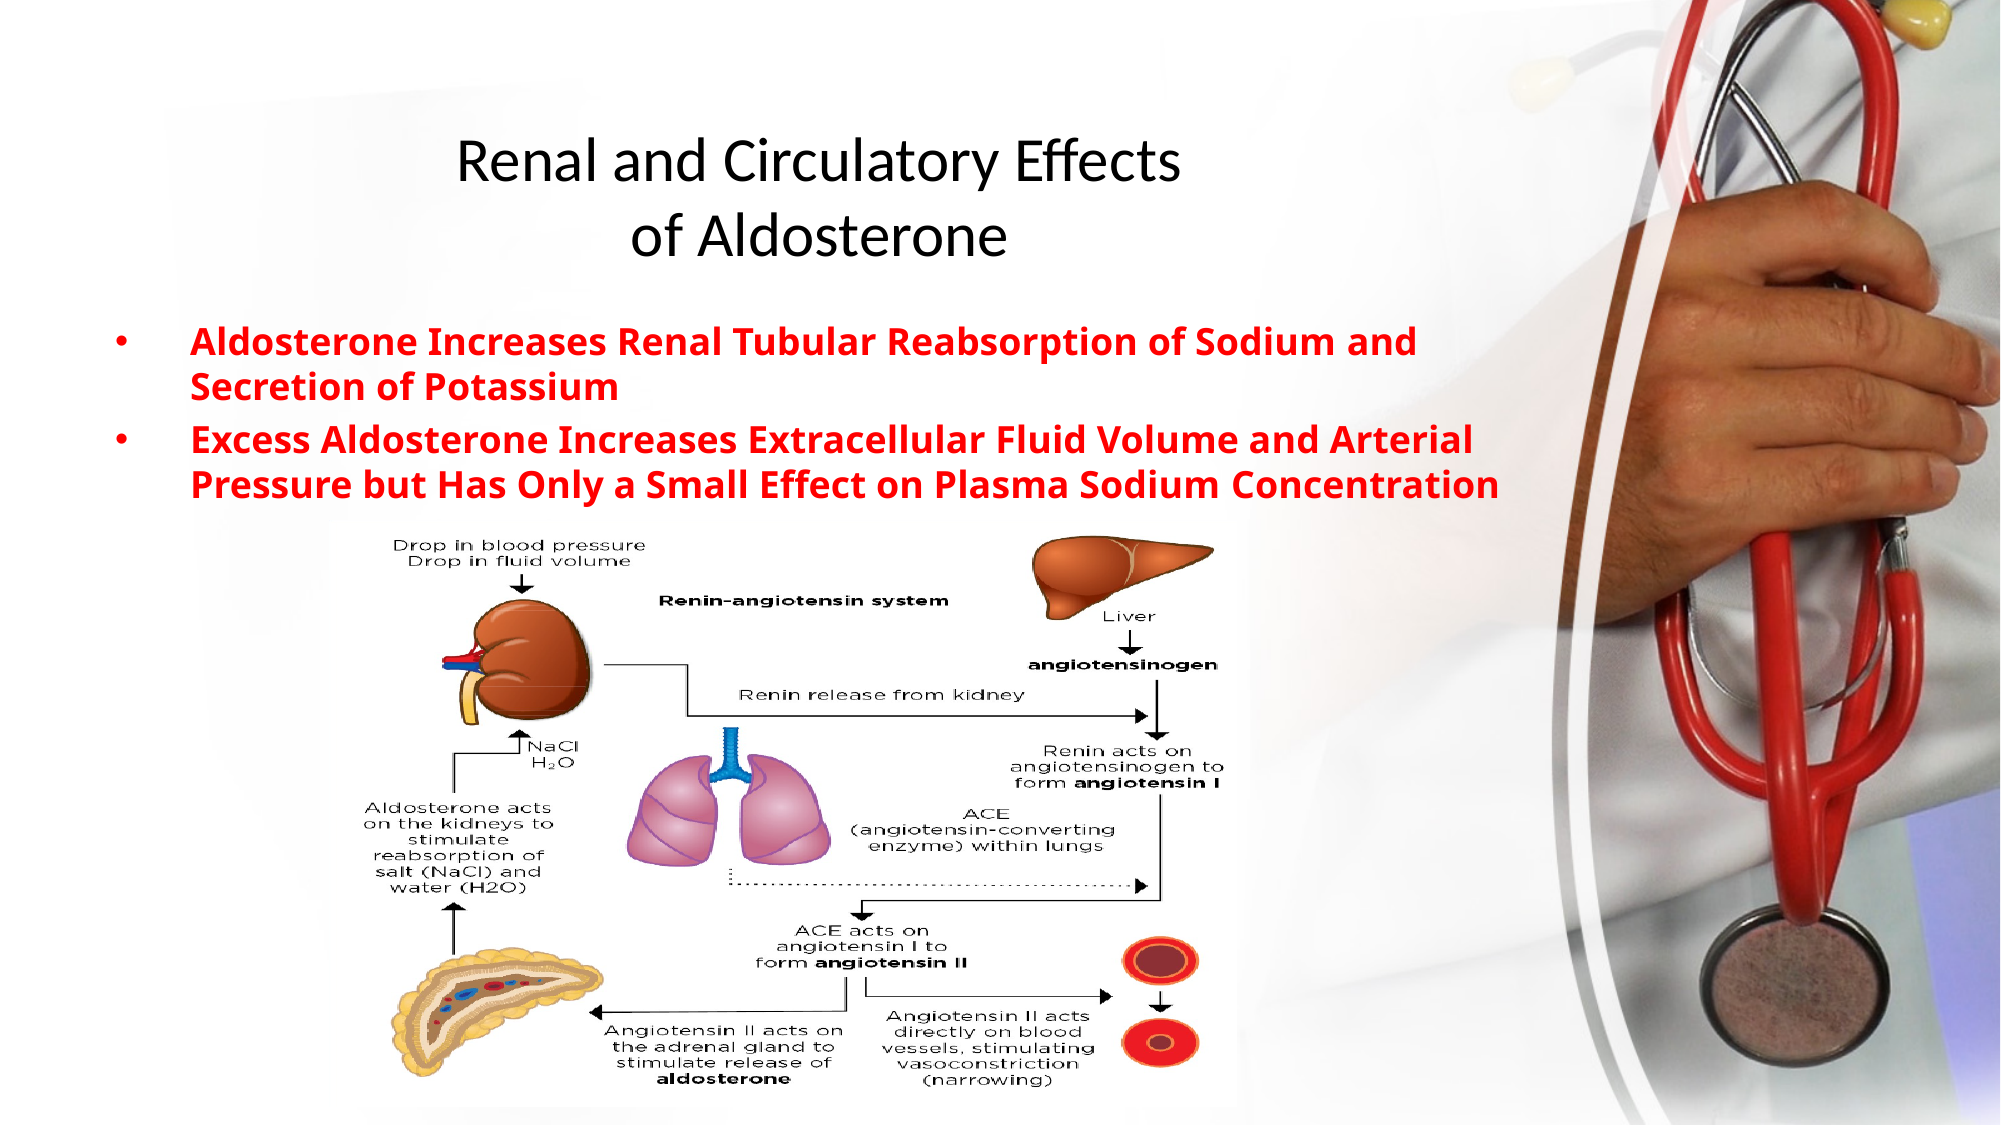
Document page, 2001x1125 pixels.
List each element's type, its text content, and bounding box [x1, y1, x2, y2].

picture [0, 0, 2001, 1125]
list Aldosterone Increases Renal Tubular Reabsorption of Sodium and Secretion of Potassium Excess Aldosterone Increases Extracellular Fluid Volume and Arterial Pressure but Has Only a Small Effect on Plasma Sodium Concentration [100, 310, 1537, 1043]
title Renal and Circulatory Effects of Aldosterone [99, 110, 1540, 278]
